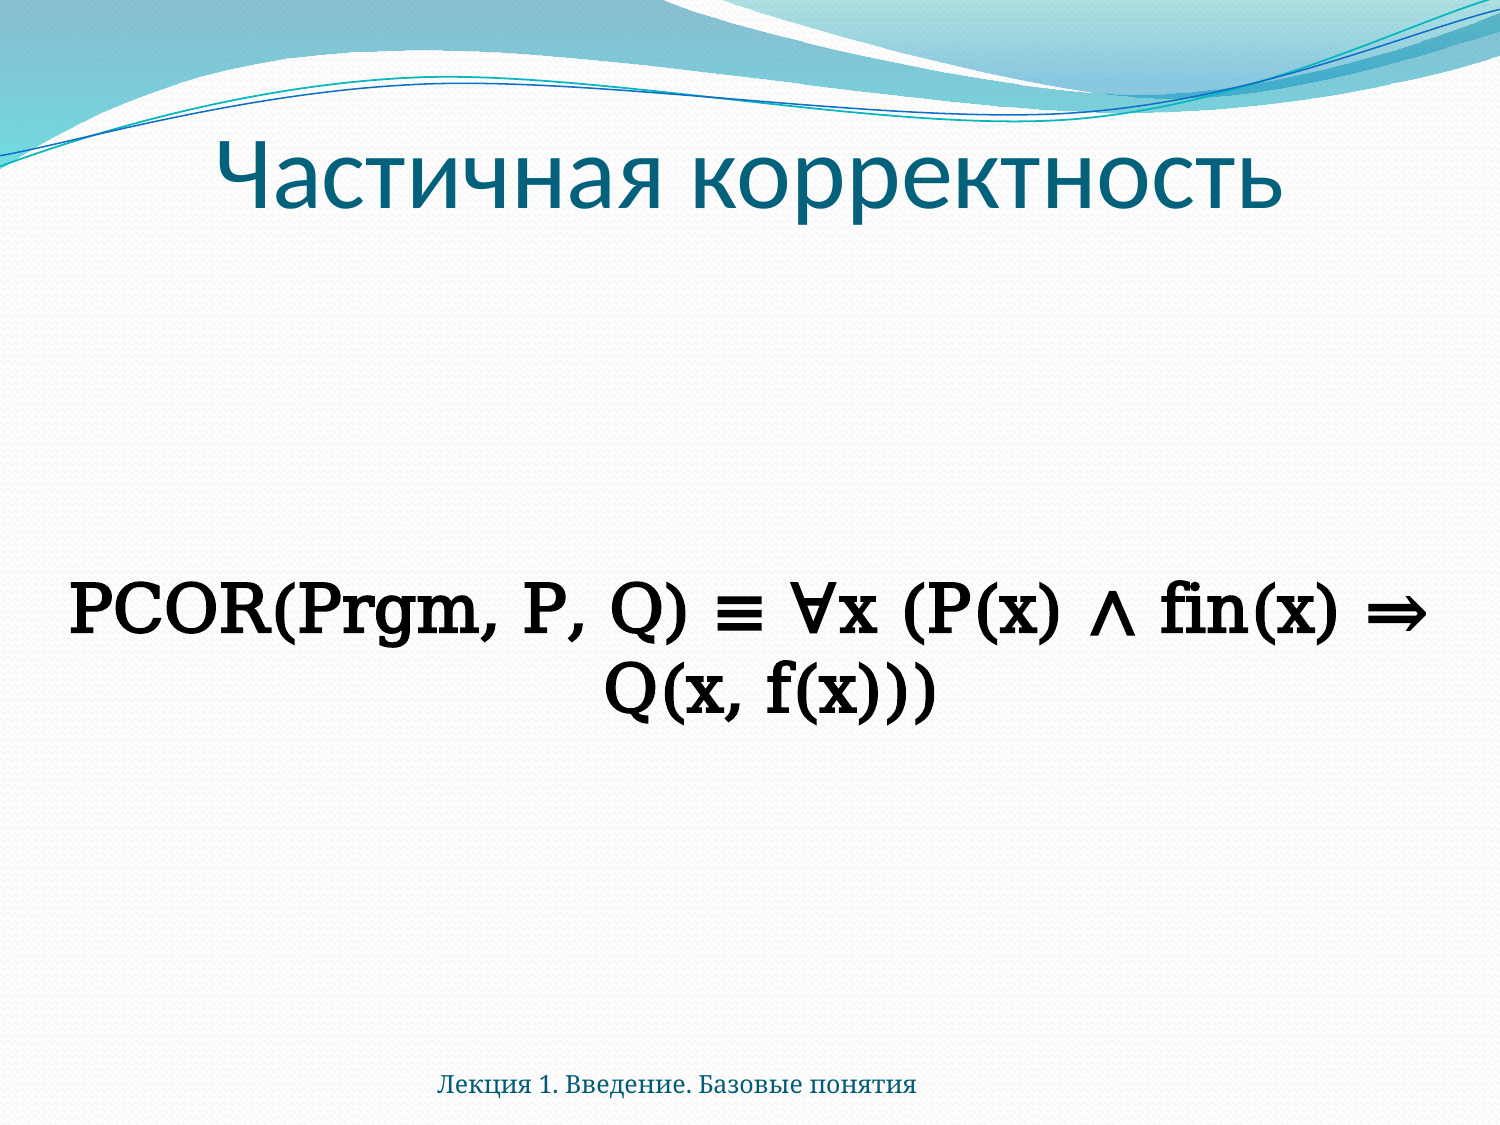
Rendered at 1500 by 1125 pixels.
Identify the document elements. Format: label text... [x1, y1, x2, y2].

footer Лекция 1. Введение. Базовые понятия [437, 1042, 988, 1103]
title Частичная корректность [17, 42, 1483, 230]
list PCOR(Prgm, P, Q) ≡ ∀x (P(x) ∧ fin(x) ⇒ Q(x, f(x))) [17, 231, 1483, 1059]
